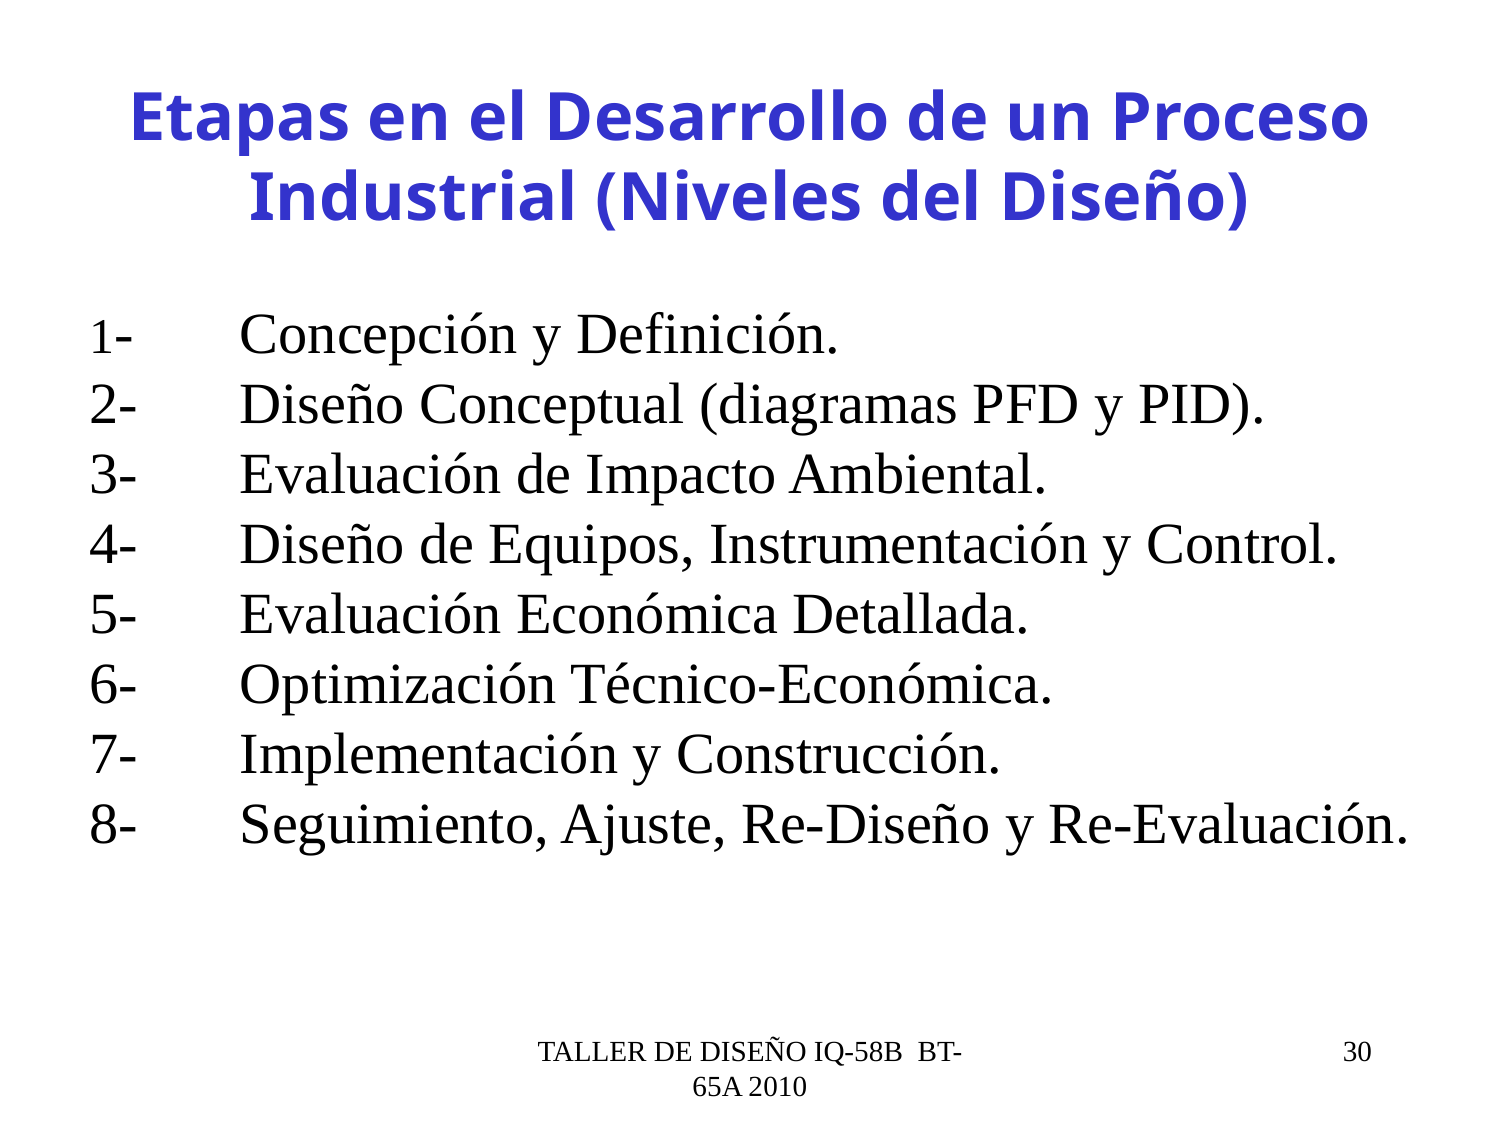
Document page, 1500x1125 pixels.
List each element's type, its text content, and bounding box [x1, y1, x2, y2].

title Etapas en el Desarrollo de un Proceso Industrial (Niveles del Diseño) [112, 99, 1388, 287]
text_box 1- Concepción y Definición. 2- Diseño Conceptual (diagramas PFD y PID). 3- Evaluación de Impacto Ambiental. 4- Diseño de Equipos, Instrumentación y Control. 5- Evaluación Económica Detallada. 6- Optimización Técnico-Económica. 7- Implementación y Construcción. 8- Seguimiento, Ajuste, Re-Diseño y Re-Evaluación. [74, 287, 1438, 948]
footer TALLER DE DISEÑO IQ-58B BT-65A 2010 [512, 1024, 988, 1101]
slide_number 30 [1074, 1024, 1388, 1101]
